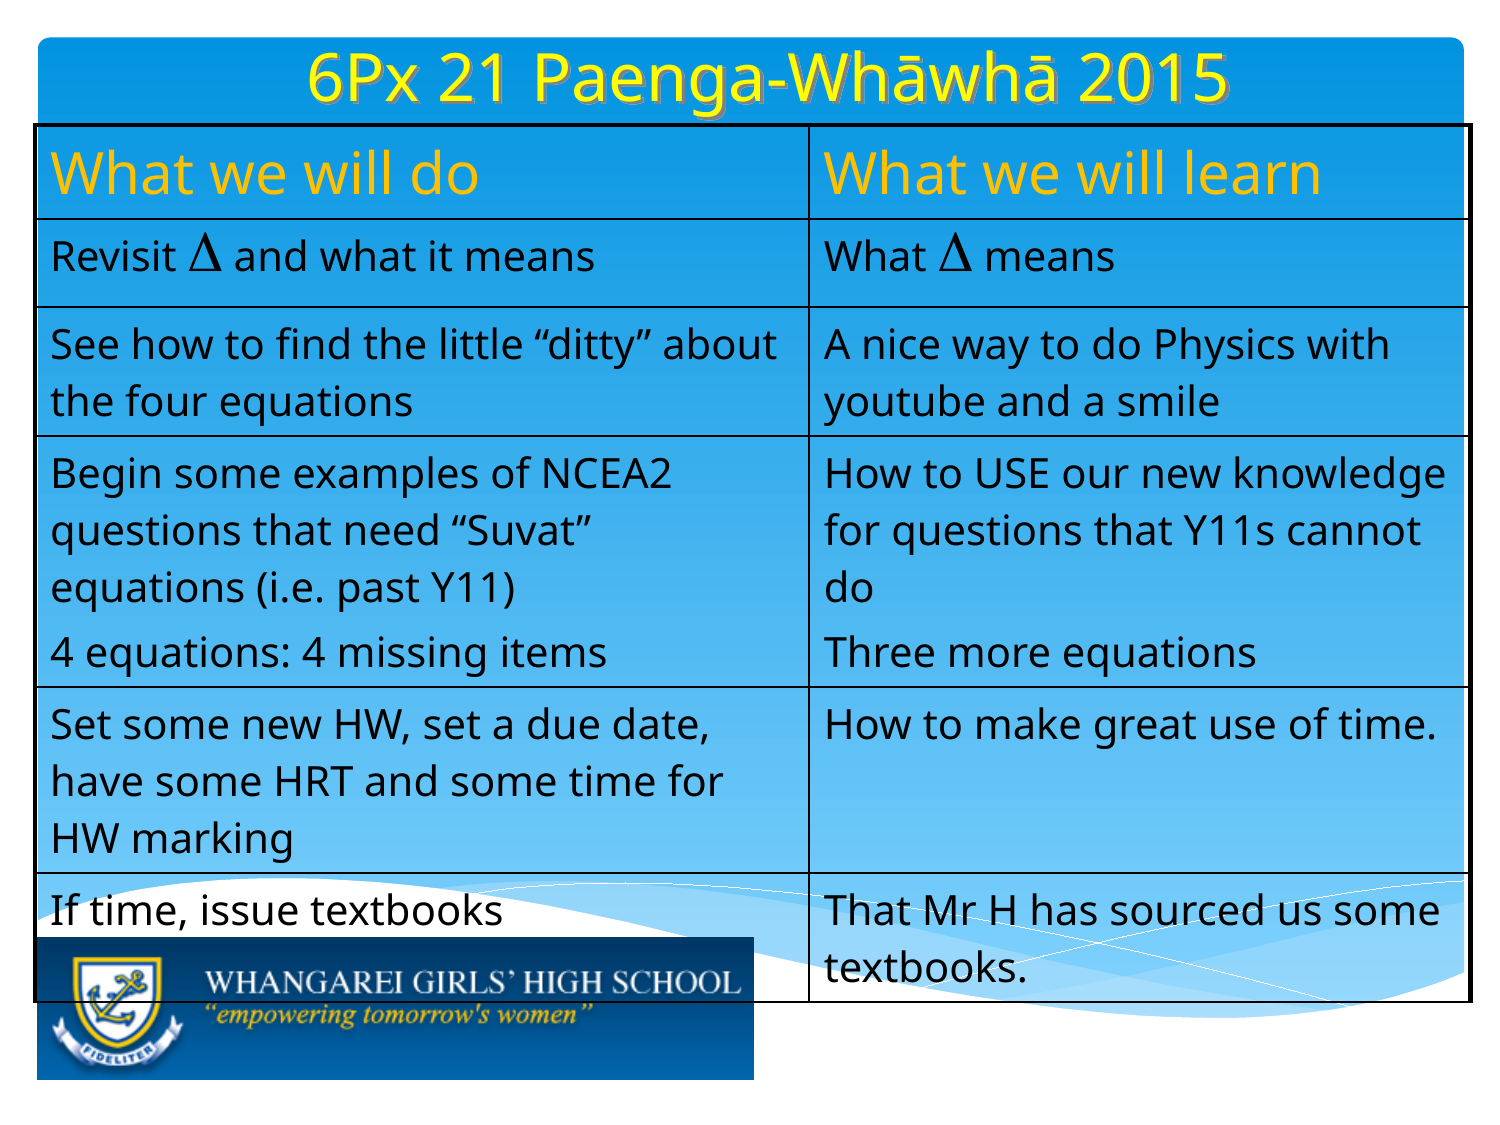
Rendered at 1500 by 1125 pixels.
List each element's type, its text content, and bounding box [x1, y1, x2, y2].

table_cell What  means [810, 220, 1468, 306]
table_cell Begin some examples of NCEA2 questions that need “Suvat” equations (i.e. past Y11) 4 equations: 4 missing items [37, 437, 808, 686]
table_header What we will do [37, 127, 808, 218]
table_header What we will learn [810, 127, 1468, 218]
picture [37, 937, 754, 1080]
table_cell That Mr H has sourced us some textbooks. [810, 874, 1468, 1001]
table_cell How to USE our new knowledge for questions that Y11s cannot do Three more equations [810, 437, 1468, 686]
table_cell Revisit  and what it means [37, 220, 808, 306]
table_cell Set some new HW, set a due date, have some HRT and some time for HW marking [37, 688, 808, 872]
table_cell See how to find the little “ditty” about the four equations [37, 308, 808, 435]
table_cell If time, issue textbooks [37, 874, 808, 1001]
table_cell A nice way to do Physics with youtube and a smile [810, 308, 1468, 435]
table_cell How to make great use of time. [810, 688, 1468, 872]
text_box 6Px 21 Paenga-Whāwhā 2015 [162, 24, 1375, 123]
